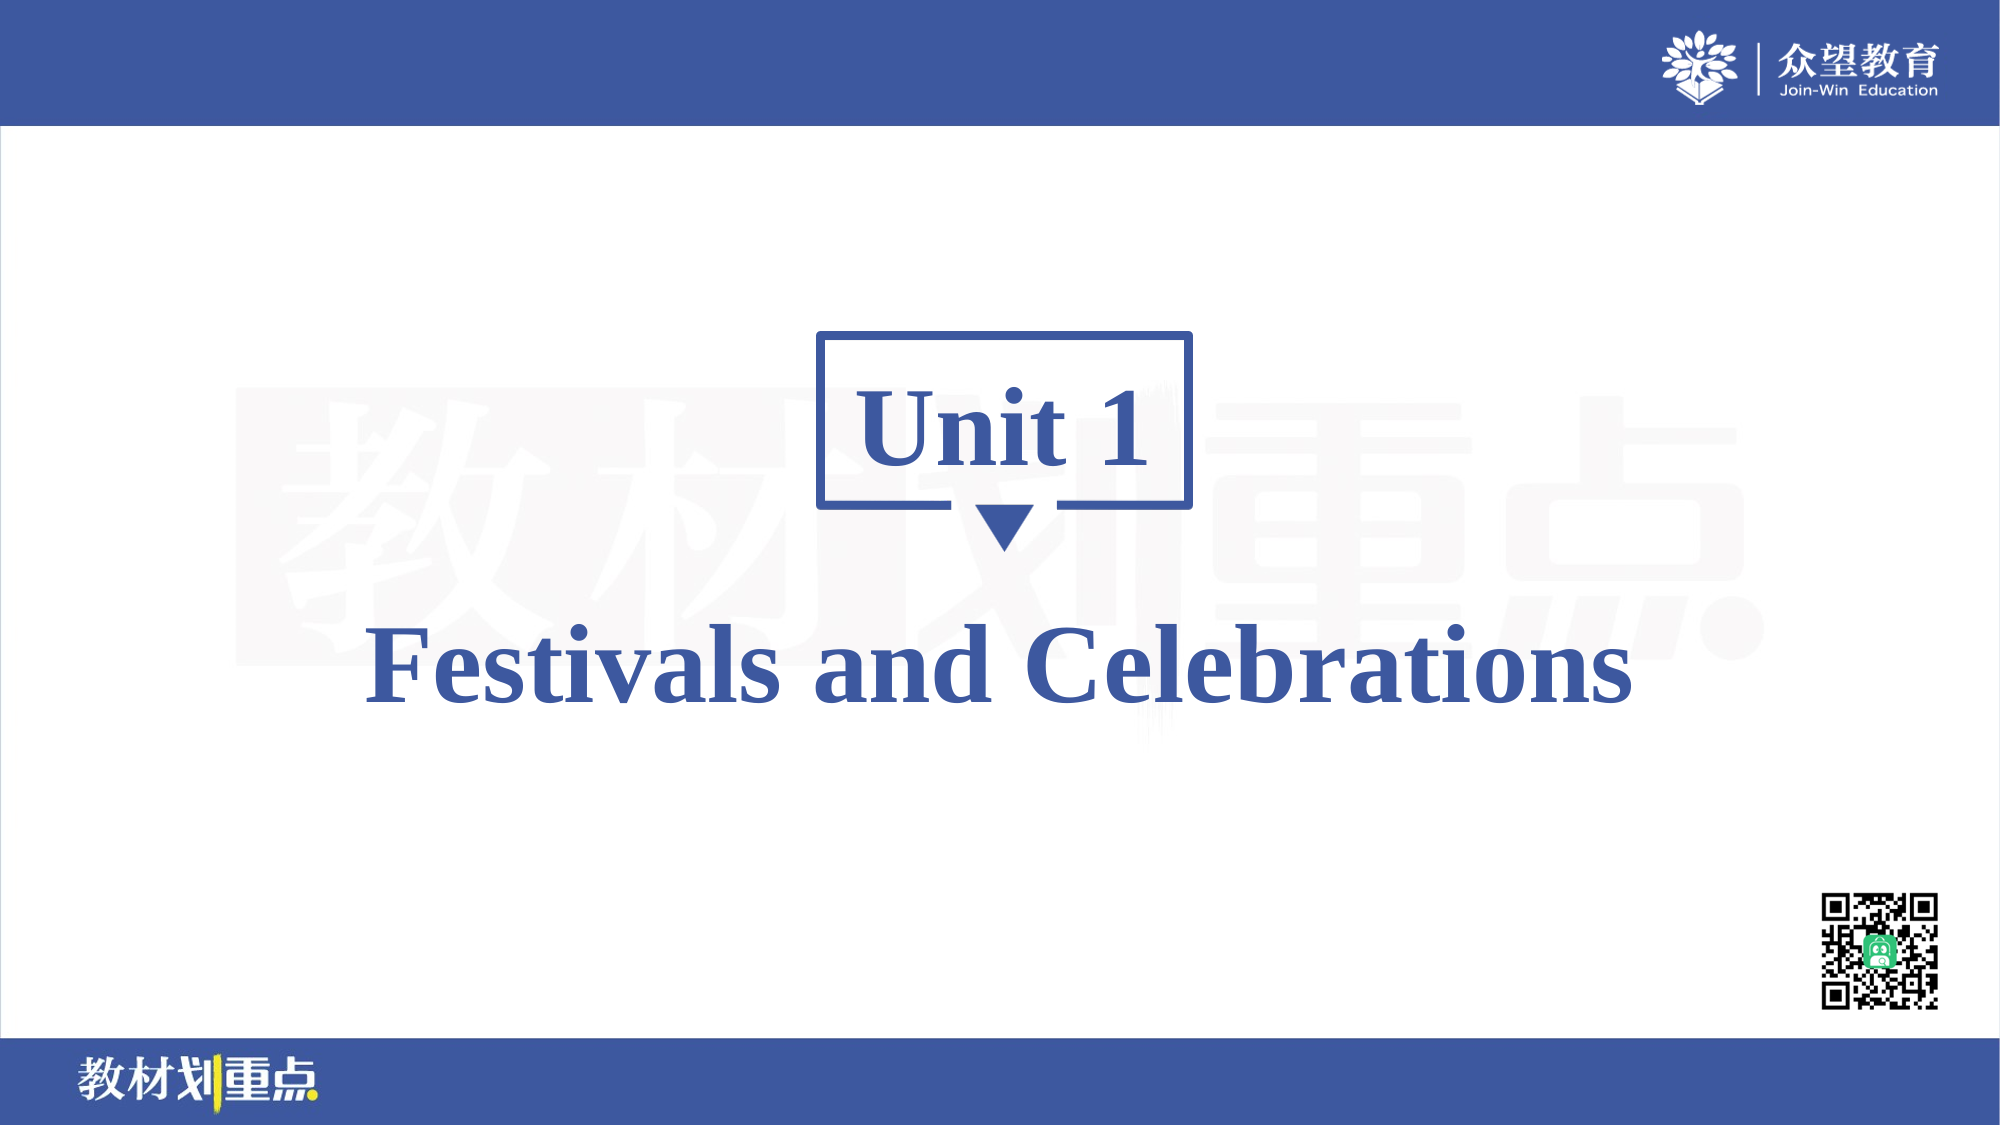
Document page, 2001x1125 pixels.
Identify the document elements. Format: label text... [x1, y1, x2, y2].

text_box Festivals and Celebrations [0, 578, 2000, 732]
text_box Unit 1 [814, 341, 1193, 495]
picture [0, 732, 2000, 1125]
picture [0, 0, 2000, 578]
